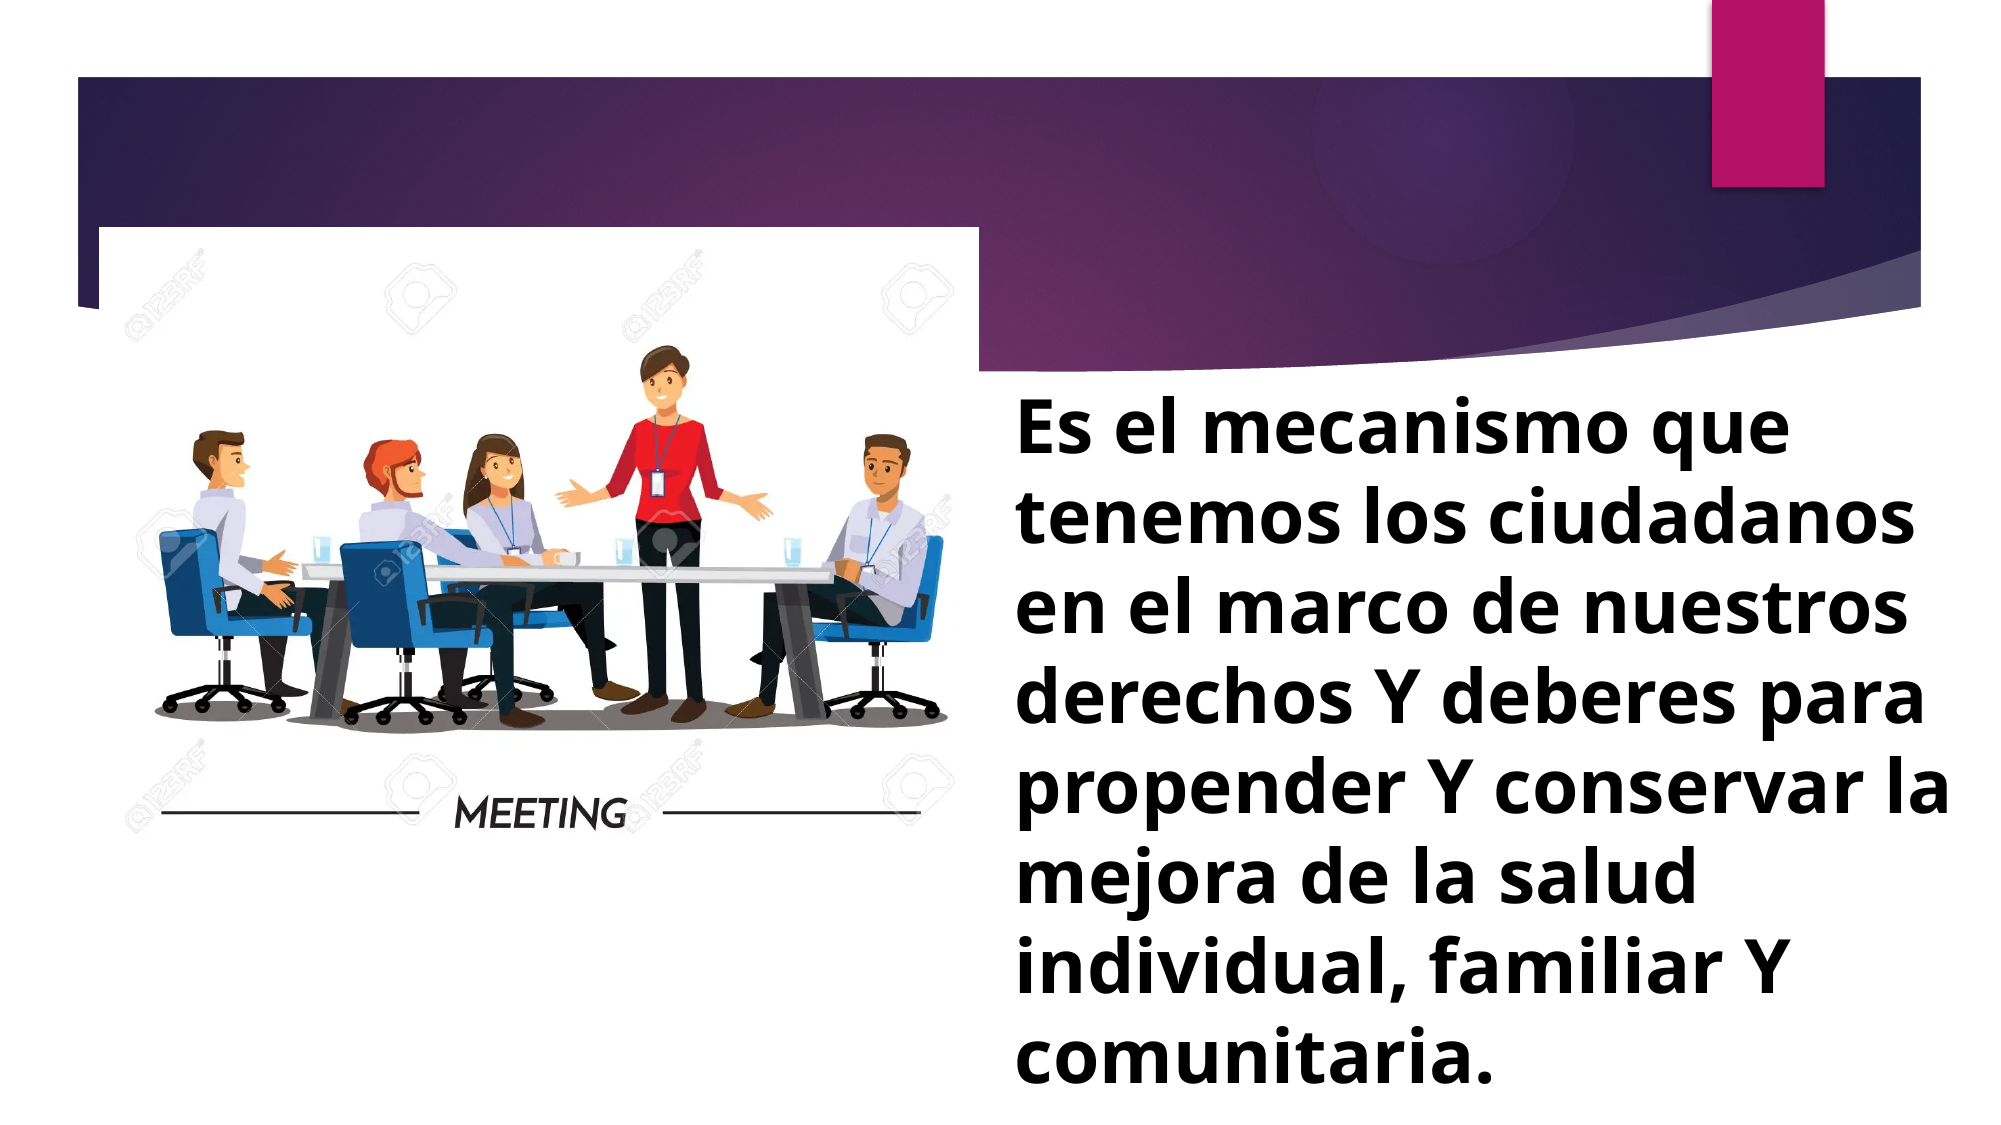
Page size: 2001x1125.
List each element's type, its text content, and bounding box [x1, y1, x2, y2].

title Es el mecanismo que tenemos los ciudadanos en el marco de nuestros derechos Y deberes para propender Y conservar la mejora de la salud individual, familiar Y comunitaria. [999, 352, 2000, 1125]
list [99, 227, 979, 898]
